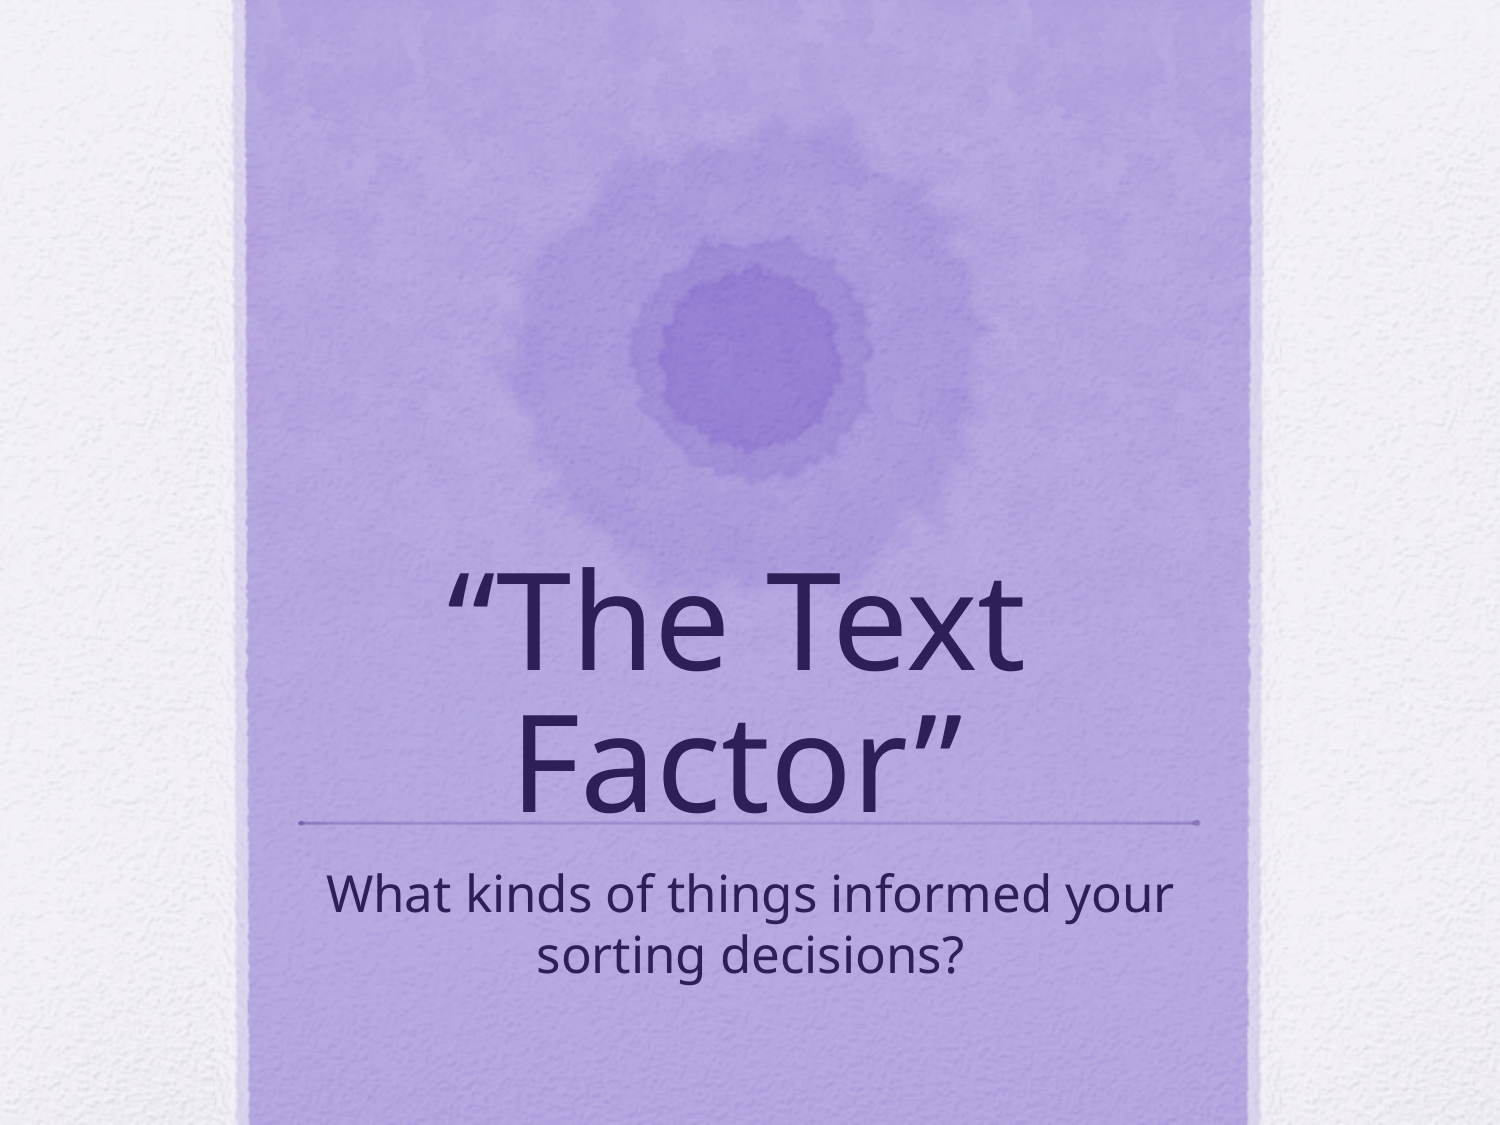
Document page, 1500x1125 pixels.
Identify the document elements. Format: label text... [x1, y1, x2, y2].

subtitle What kinds of things informed your sorting decisions? [304, 853, 1198, 994]
picture [0, 0, 1500, 1125]
title “The Text Factor” [244, 605, 1230, 847]
